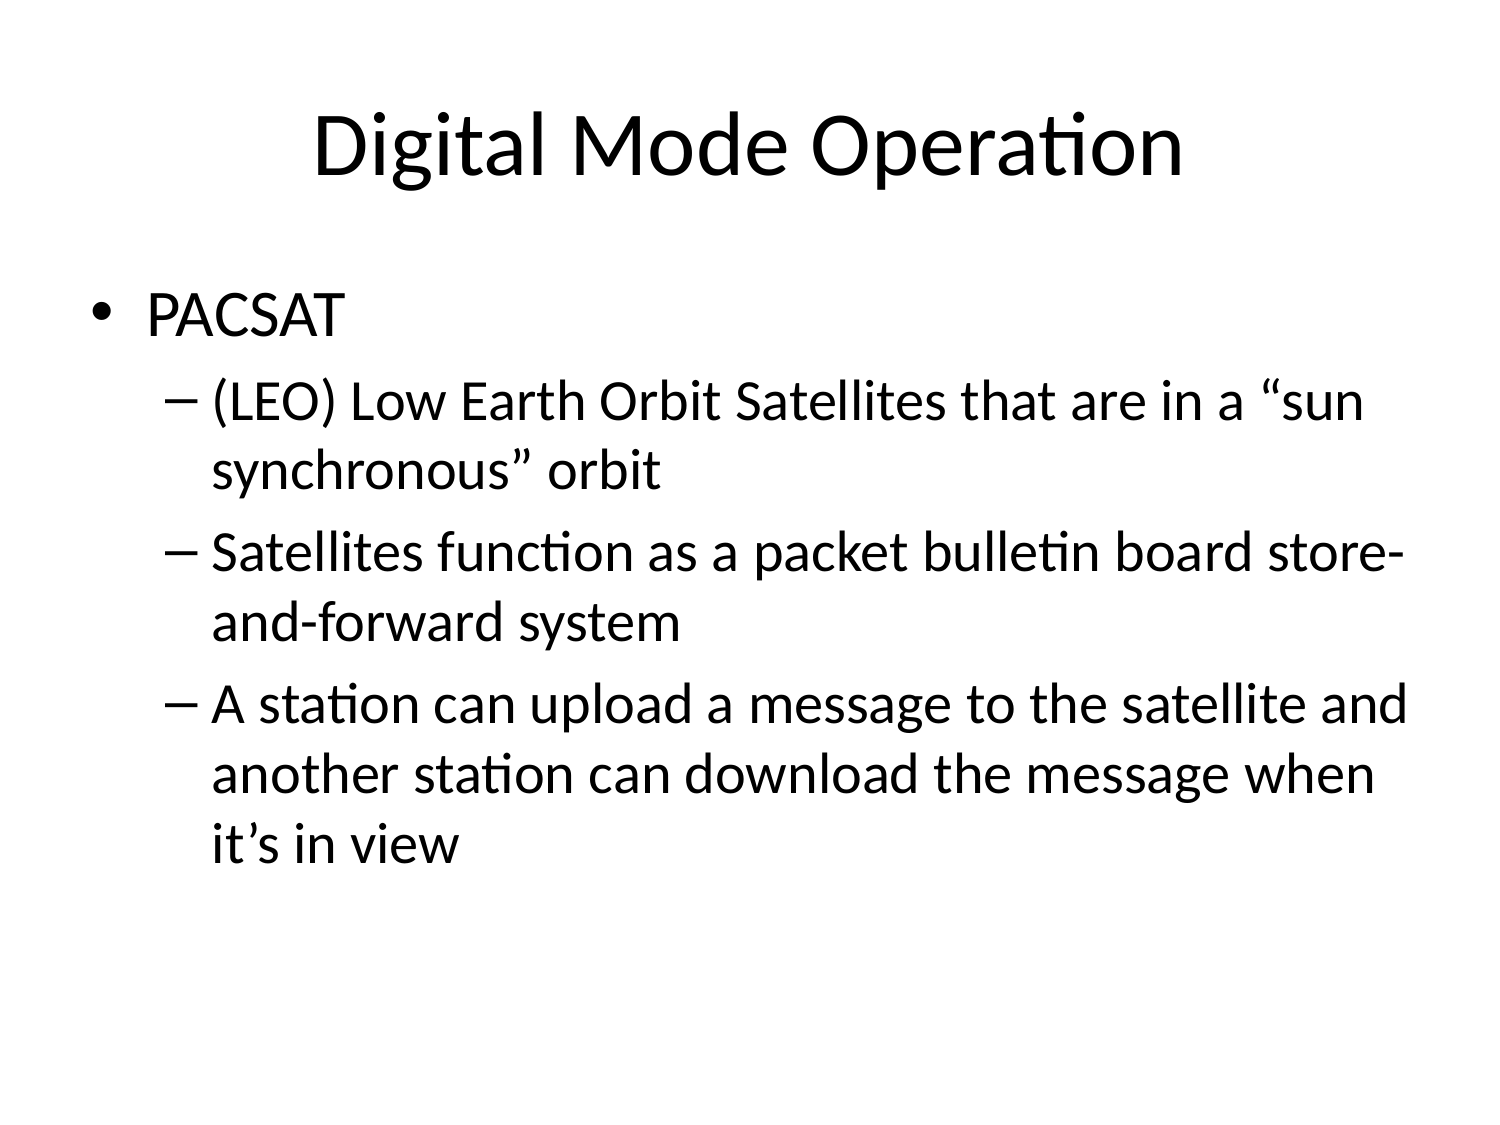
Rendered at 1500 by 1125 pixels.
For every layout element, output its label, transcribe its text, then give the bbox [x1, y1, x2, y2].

list PACSAT (LEO) Low Earth Orbit Satellites that are in a “sun synchronous” orbit Satellites function as a packet bulletin board store-and-forward system A station can upload a message to the satellite and another station can download the message when it’s in view [75, 262, 1425, 1005]
title Digital Mode Operation [75, 45, 1425, 233]
